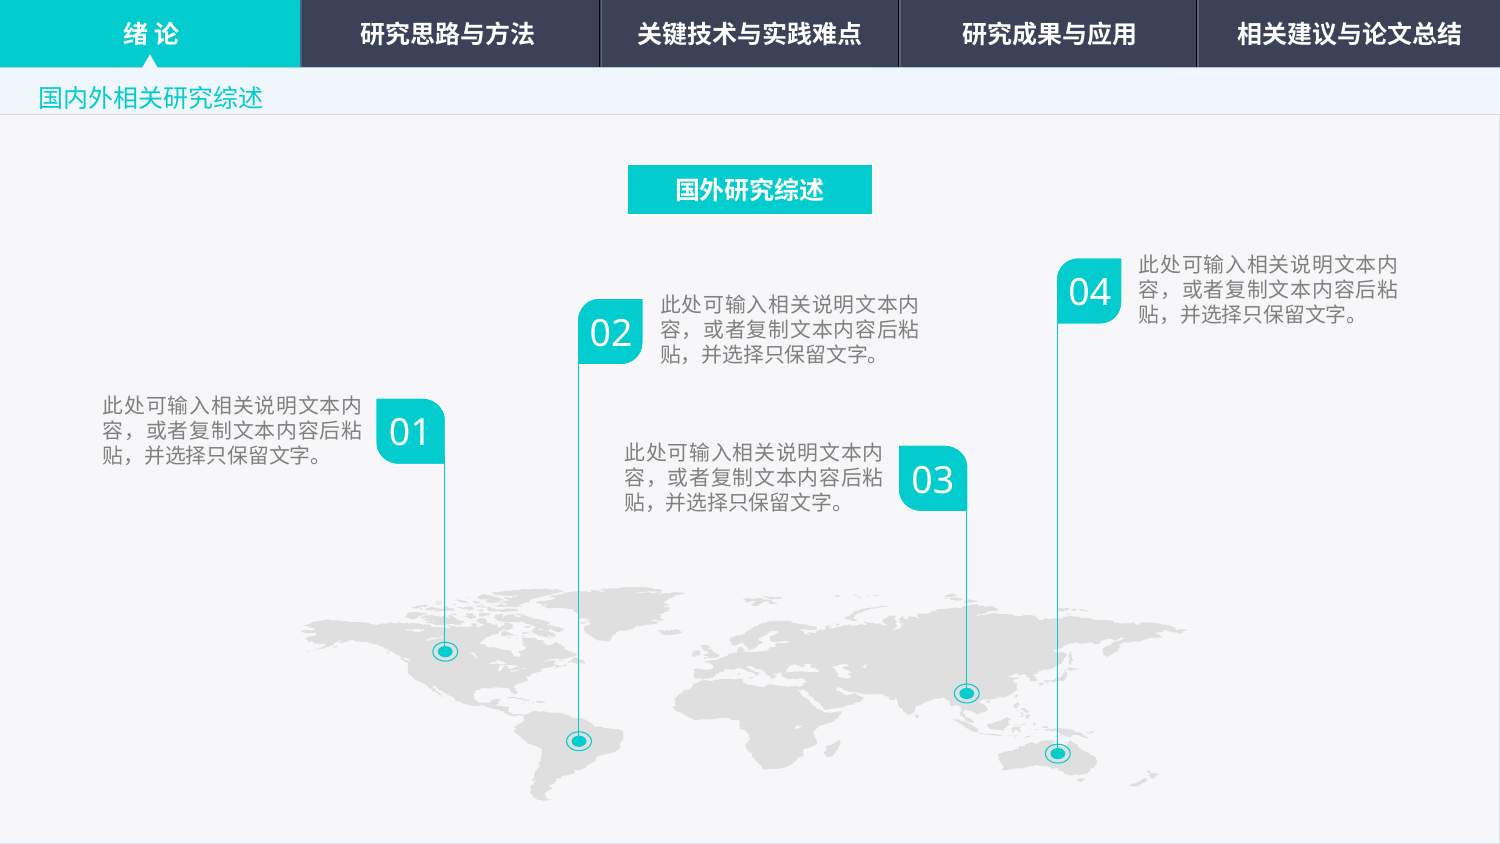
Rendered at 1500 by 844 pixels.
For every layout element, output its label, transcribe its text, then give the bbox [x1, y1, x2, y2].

text_box 此处可输入相关说明文本内容，或者复制文本内容后粘贴，并选择只保留文字。 [660, 291, 920, 367]
text_box 02 [574, 301, 648, 361]
text_box 此处可输入相关说明文本内容，或者复制文本内容后粘贴，并选择只保留文字。 [1139, 251, 1399, 327]
text_box 此处可输入相关说明文本内容，或者复制文本内容后粘贴，并选择只保留文字。 [624, 440, 884, 516]
text_box 绪 论 [0, 9, 297, 59]
text_box 研究成果与应用 [899, 9, 1199, 59]
text_box 此处可输入相关说明文本内容，或者复制文本内容后粘贴，并选择只保留文字。 [102, 392, 363, 468]
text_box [299, 586, 1188, 802]
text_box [566, 731, 592, 751]
text_box 关键技术与实践难点 [599, 9, 899, 59]
text_box 04 [1053, 260, 1127, 321]
text_box 国内外相关研究综述 [24, 59, 279, 120]
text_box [954, 683, 980, 704]
text_box 研究思路与方法 [297, 9, 599, 59]
text_box [583, 361, 634, 365]
text_box 国外研究综述 [627, 164, 873, 216]
text_box [1062, 321, 1112, 325]
text_box 相关建议与论文总结 [1199, 9, 1500, 59]
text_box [1045, 743, 1071, 764]
text_box 03 [896, 448, 970, 508]
text_box 01 [374, 401, 447, 461]
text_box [432, 641, 458, 662]
text_box [908, 508, 962, 512]
text_box [386, 461, 442, 465]
